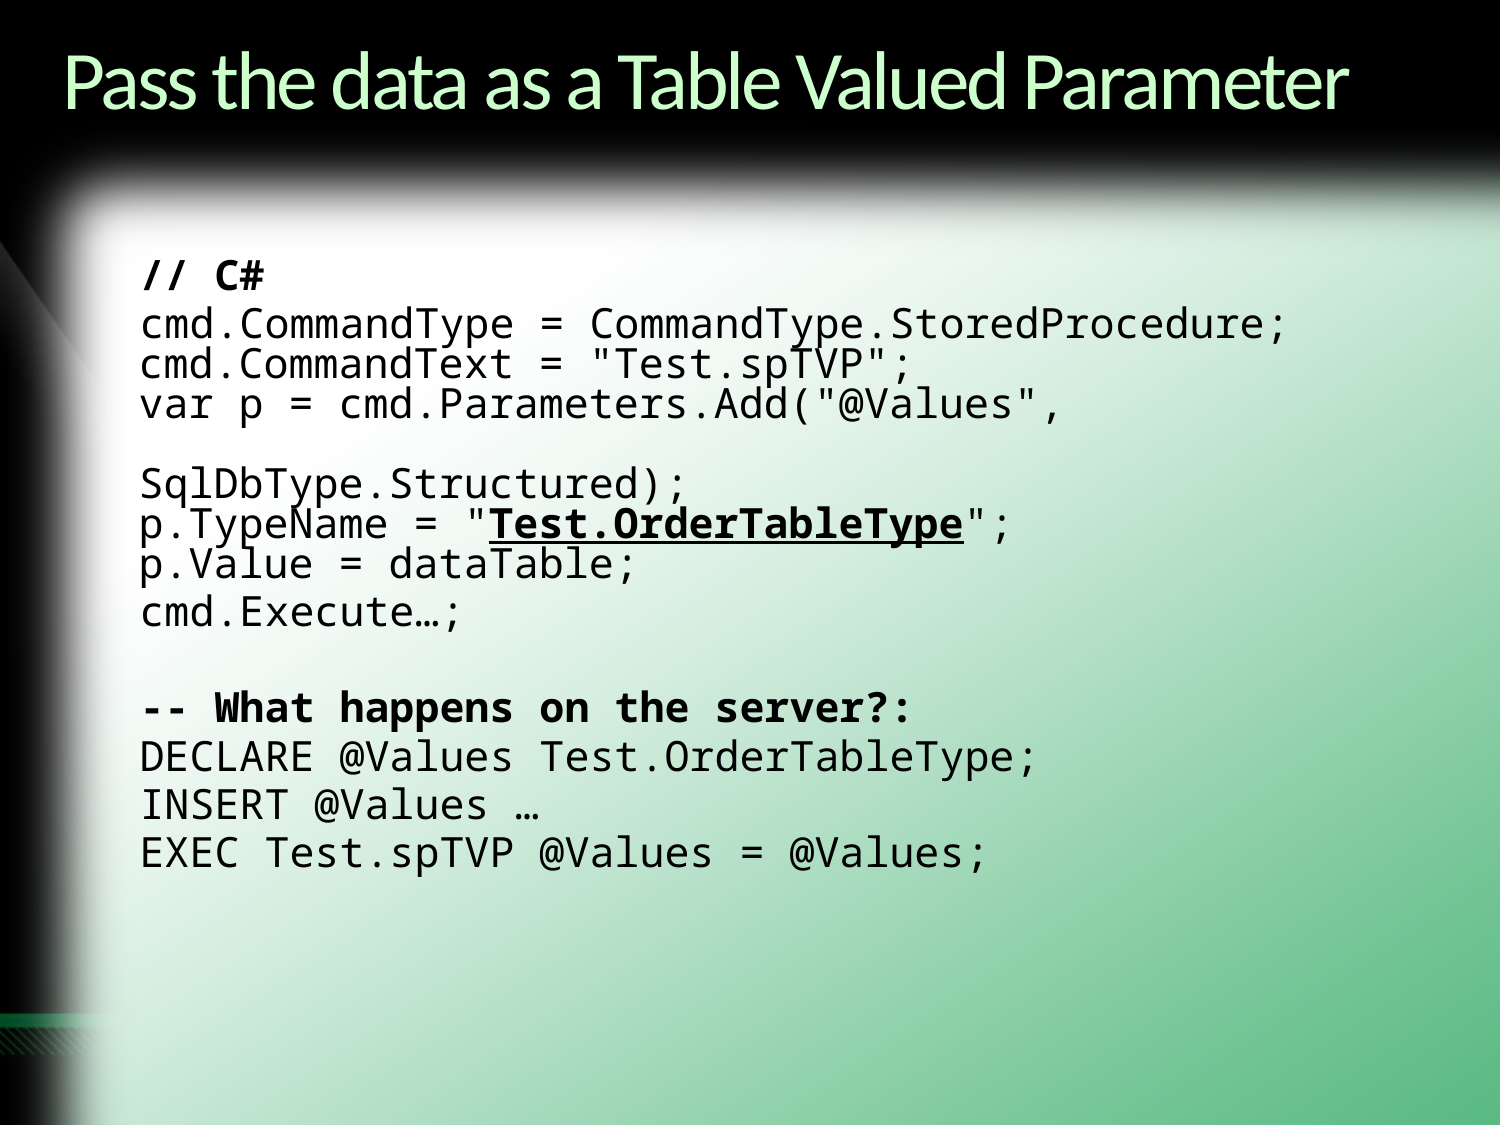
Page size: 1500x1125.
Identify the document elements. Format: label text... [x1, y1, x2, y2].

list // C# cmd.CommandType = CommandType.StoredProcedure; cmd.CommandText = "Test.spTVP"; var p = cmd.Parameters.Add("@Values", SqlDbType.Structured); p.TypeName = "Test.OrderTableType"; p.Value = dataTable; cmd.Execute…; -- What happens on the server?: DECLARE @Values Test.OrderTableType; INSERT @Values … EXEC Test.spTVP @Values = @Values; [63, 257, 1433, 1046]
picture [0, 0, 1500, 1125]
title Pass the data as a Table Valued Parameter [62, 37, 1438, 129]
